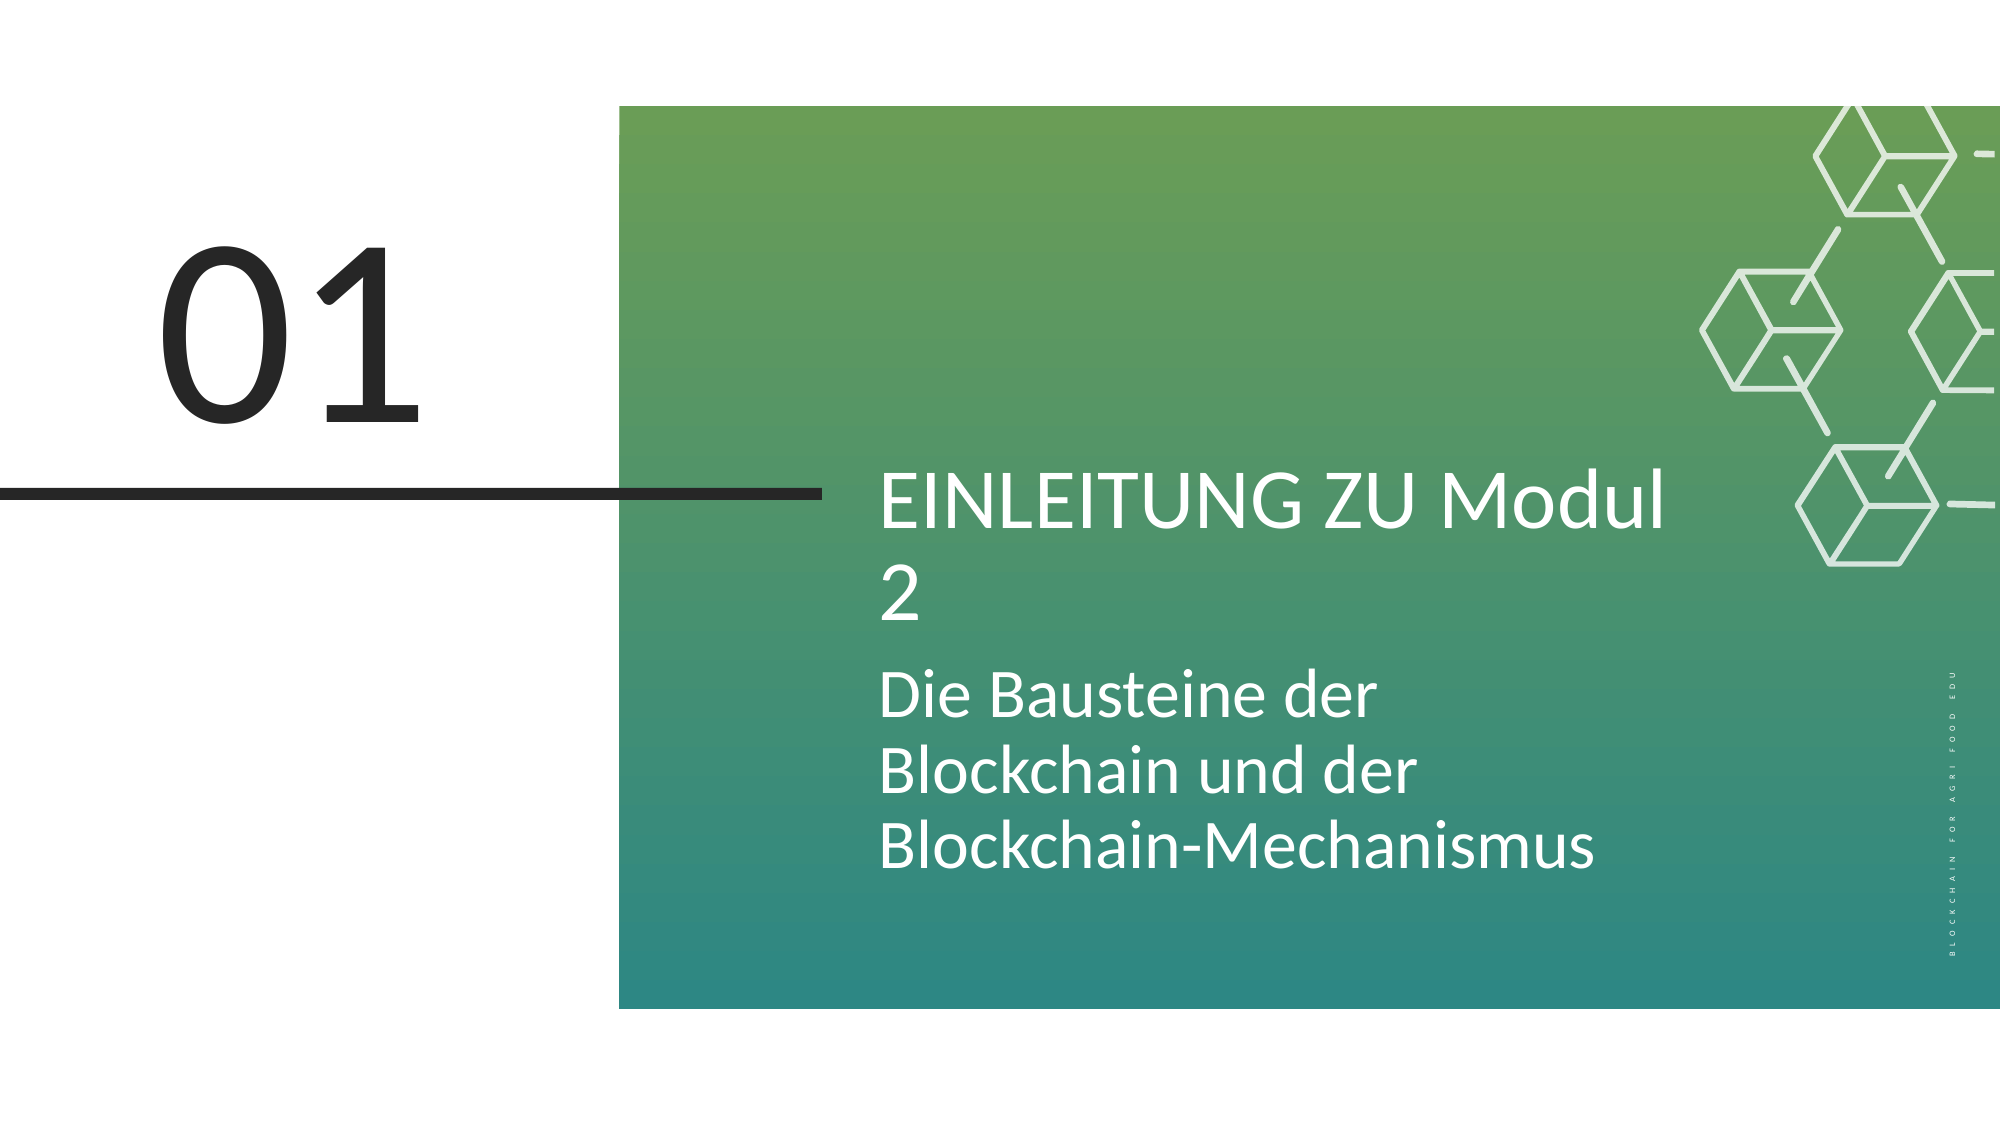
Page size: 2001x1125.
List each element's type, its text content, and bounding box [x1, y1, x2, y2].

list EINLEITUNG ZU Modul 2 Die Bausteine der Blockchain und der Blockchain-Mechanismus [864, 446, 1709, 899]
list 01 [141, 180, 481, 277]
